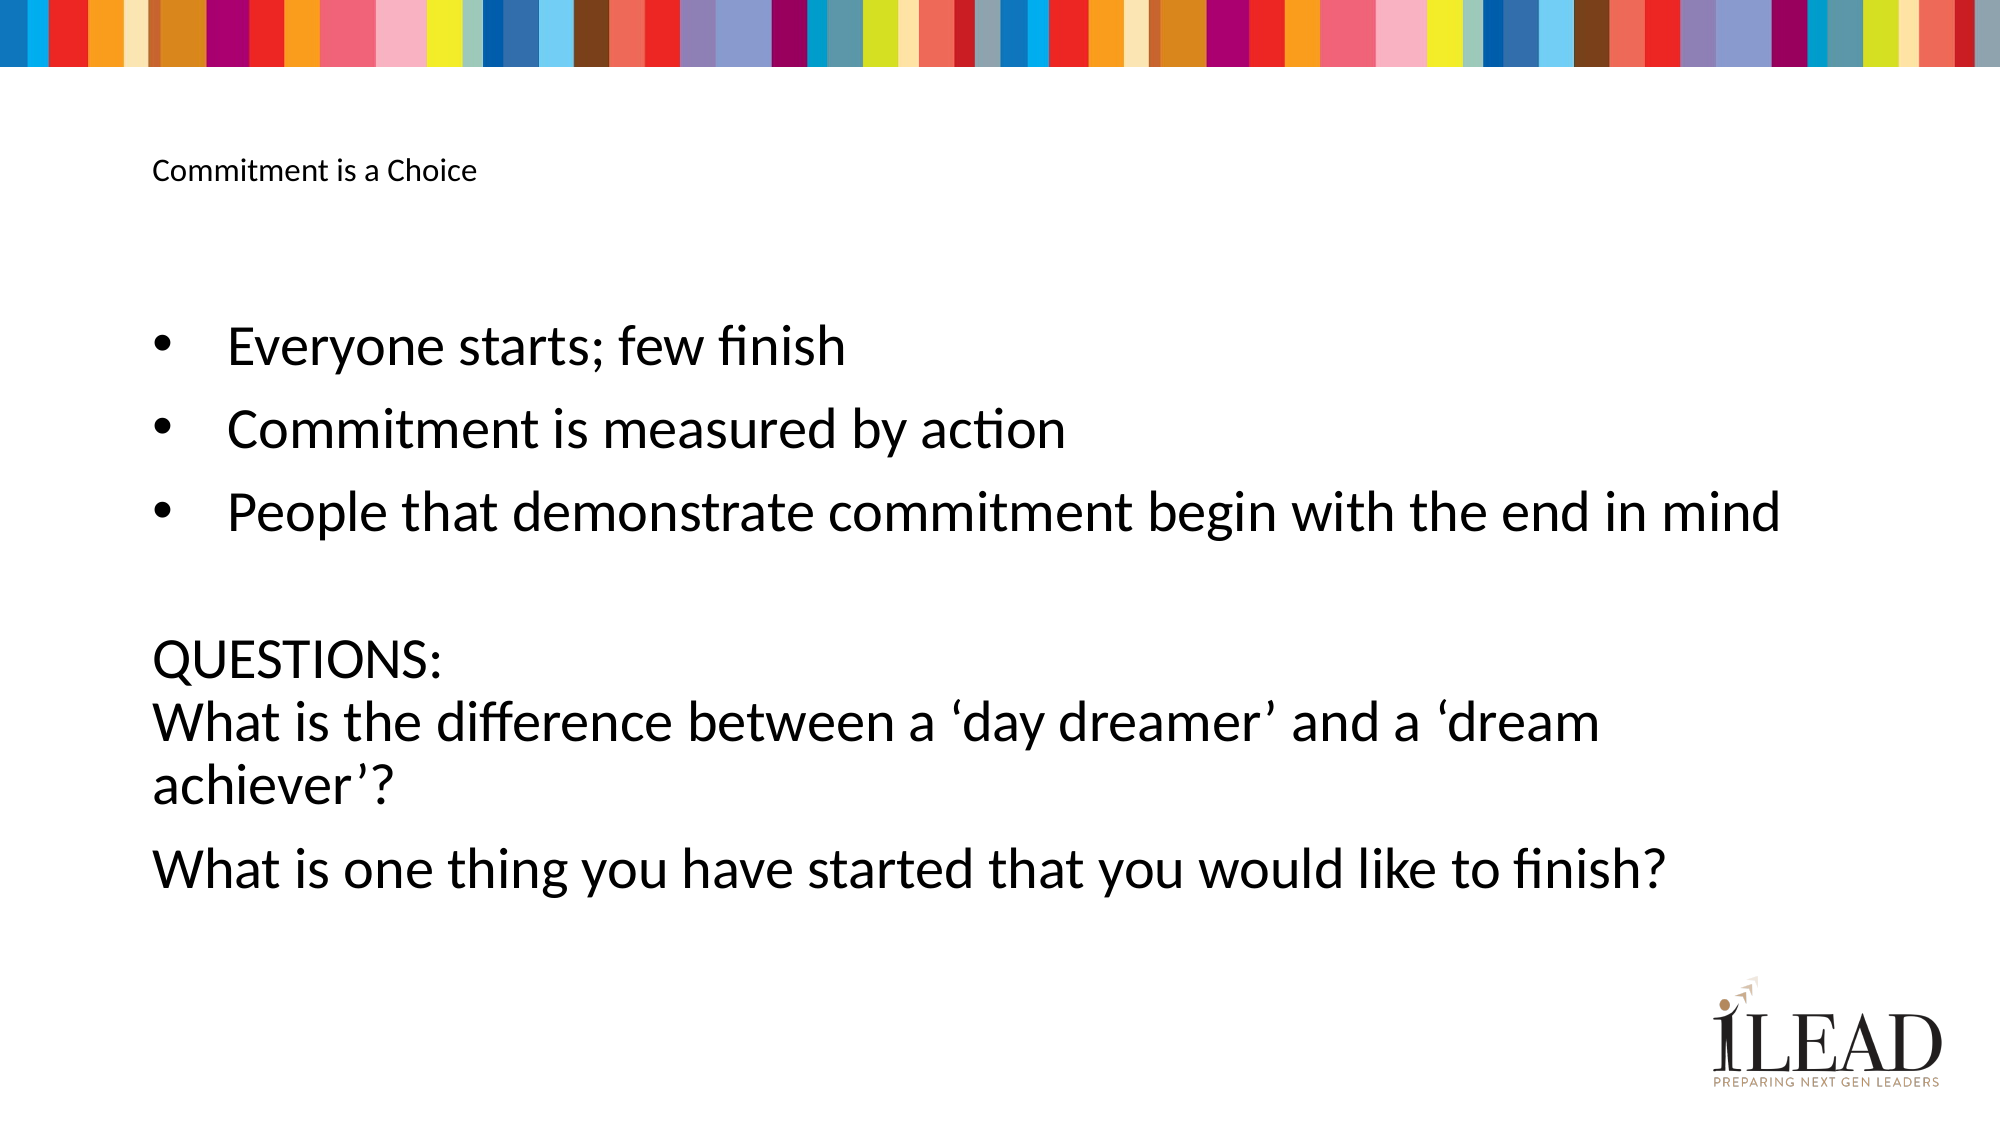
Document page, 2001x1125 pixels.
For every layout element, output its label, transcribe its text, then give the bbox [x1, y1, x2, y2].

picture [1828, 0, 2000, 67]
list Everyone starts; few finish Commitment is measured by action People that demonstrate commitment begin with the end in mind QUESTIONS: What is the difference between a ‘day dreamer’ and a ‘dream achiever’? What is one thing you have started that you would like to finish? [137, 299, 1863, 1014]
title Commitment is a Choice [137, 67, 1863, 278]
picture [0, 0, 26, 67]
picture [48, 0, 808, 67]
picture [1709, 972, 1945, 1091]
picture [1048, 0, 1808, 67]
picture [828, 0, 1026, 67]
